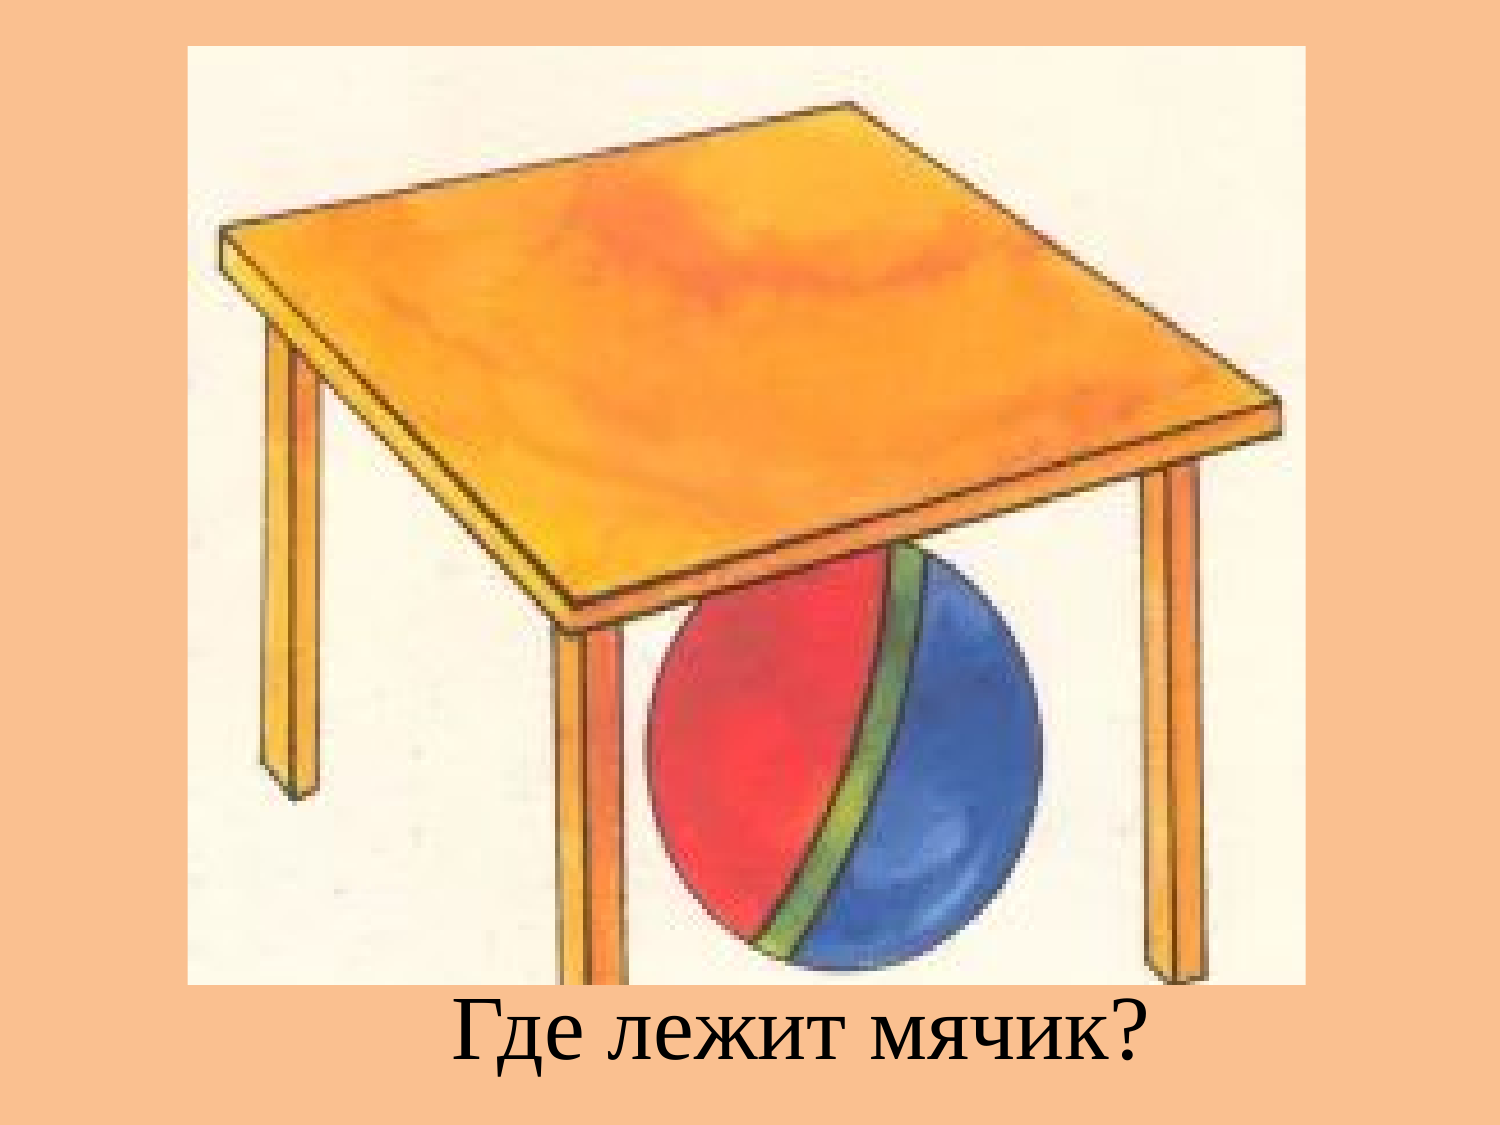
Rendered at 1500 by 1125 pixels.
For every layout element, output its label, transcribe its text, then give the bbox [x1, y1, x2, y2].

picture [187, 46, 1306, 986]
text_box Где лежит мячик? [436, 994, 1166, 1086]
